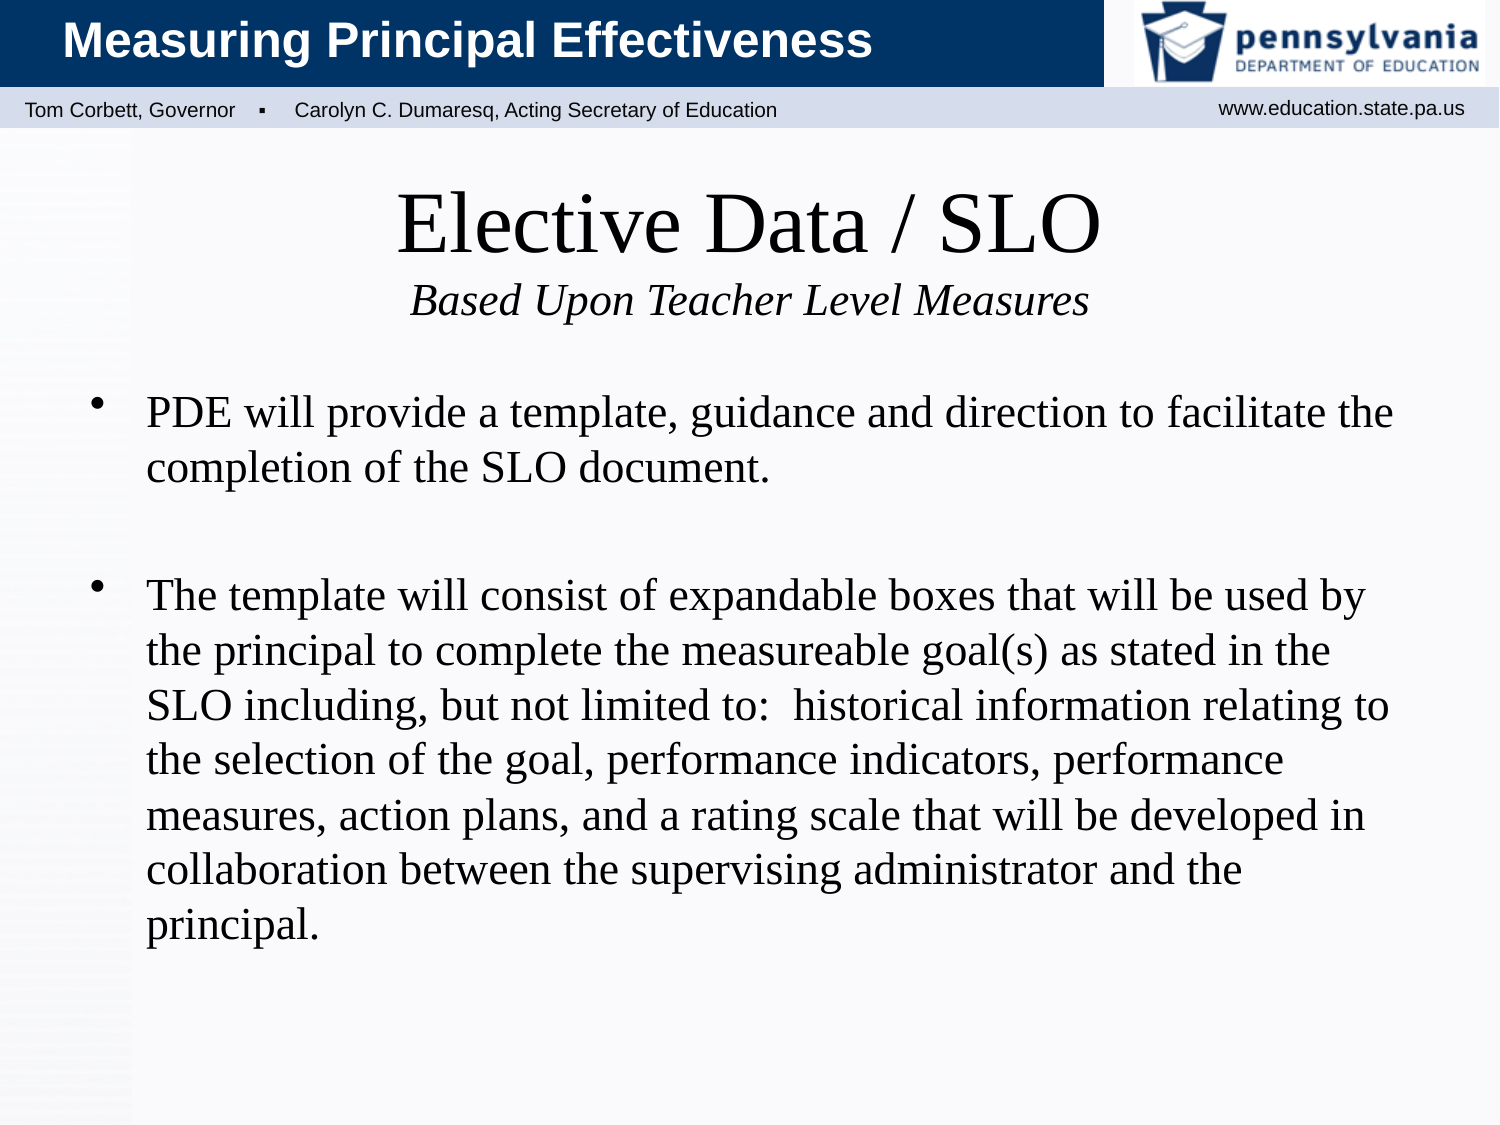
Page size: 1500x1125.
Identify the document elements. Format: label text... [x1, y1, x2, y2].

picture [0, 0, 1500, 1125]
list PDE will provide a template, guidance and direction to facilitate the completion of the SLO document. The template will consist of expandable boxes that will be used by the principal to complete the measureable goal(s) as stated in the SLO including, but not limited to: historical information relating to the selection of the goal, performance indicators, performance measures, action plans, and a rating scale that will be developed in collaboration between the supervising administrator and the principal. [75, 374, 1425, 1117]
title Elective Data / SLO Based Upon Teacher Level Measures [75, 157, 1425, 352]
